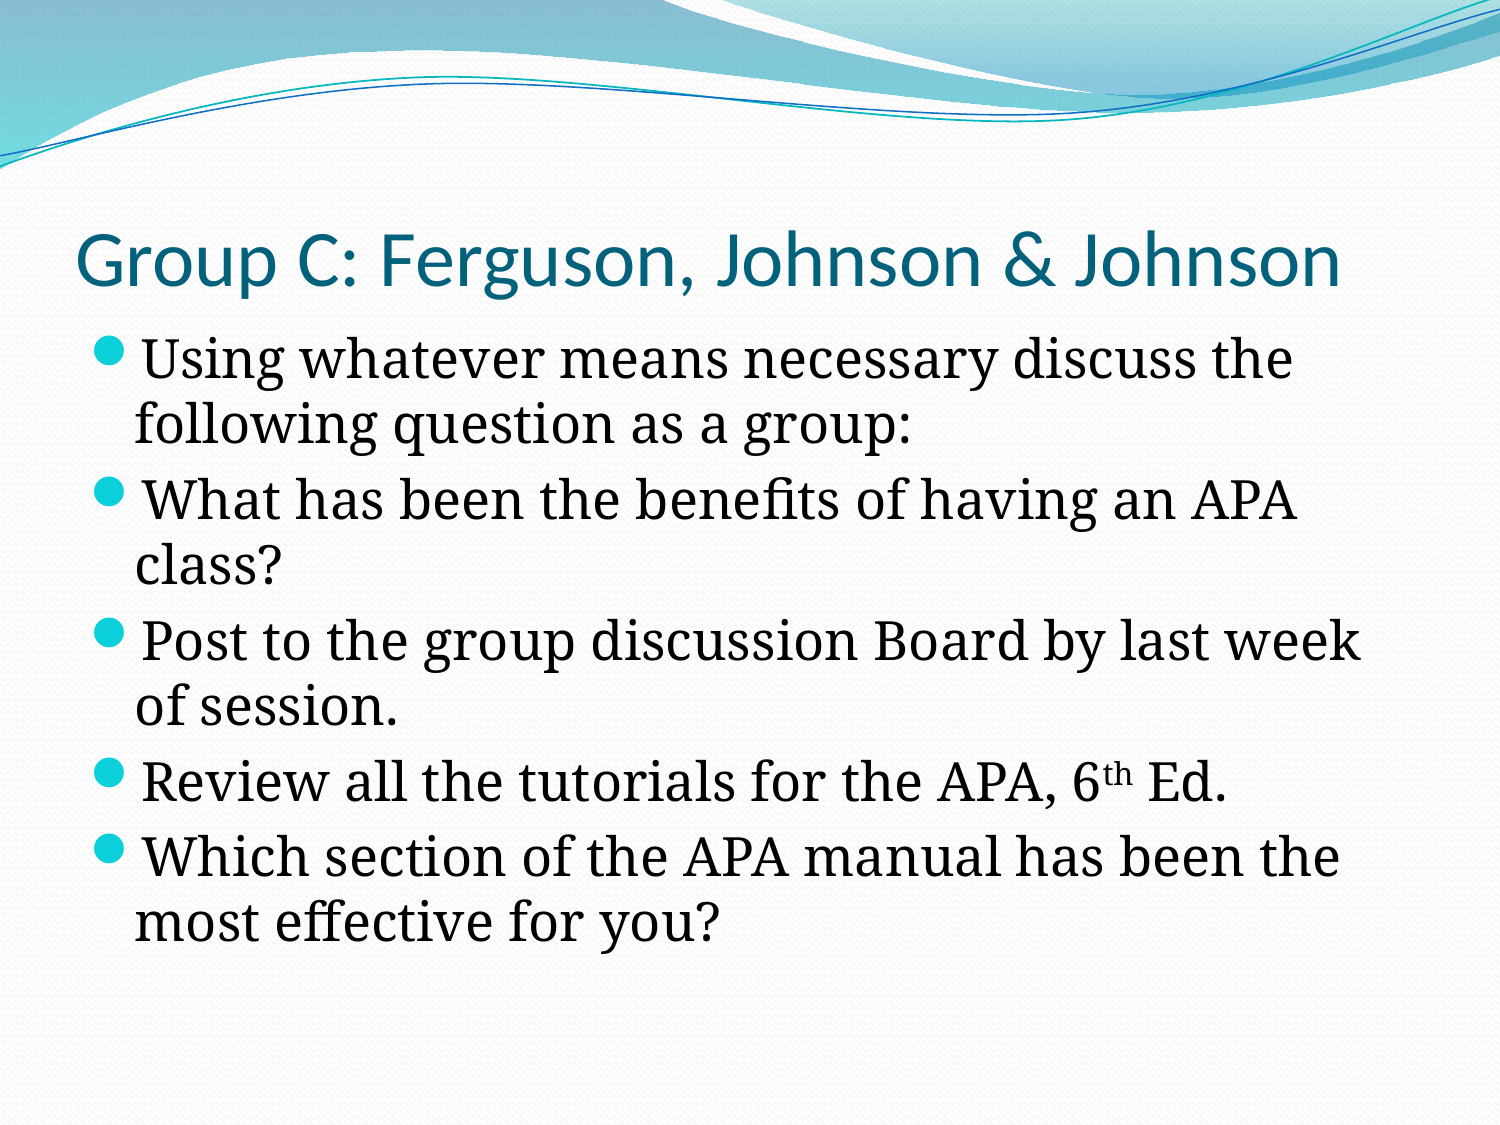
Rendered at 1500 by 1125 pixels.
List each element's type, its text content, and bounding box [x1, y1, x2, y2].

list Using whatever means necessary discuss the following question as a group: What has been the benefits of having an APA class? Post to the group discussion Board by last week of session. Review all the tutorials for the APA, 6th Ed. Which section of the APA manual has been the most effective for you? [75, 317, 1425, 1038]
title Group C: Ferguson, Johnson & Johnson [75, 115, 1425, 303]
